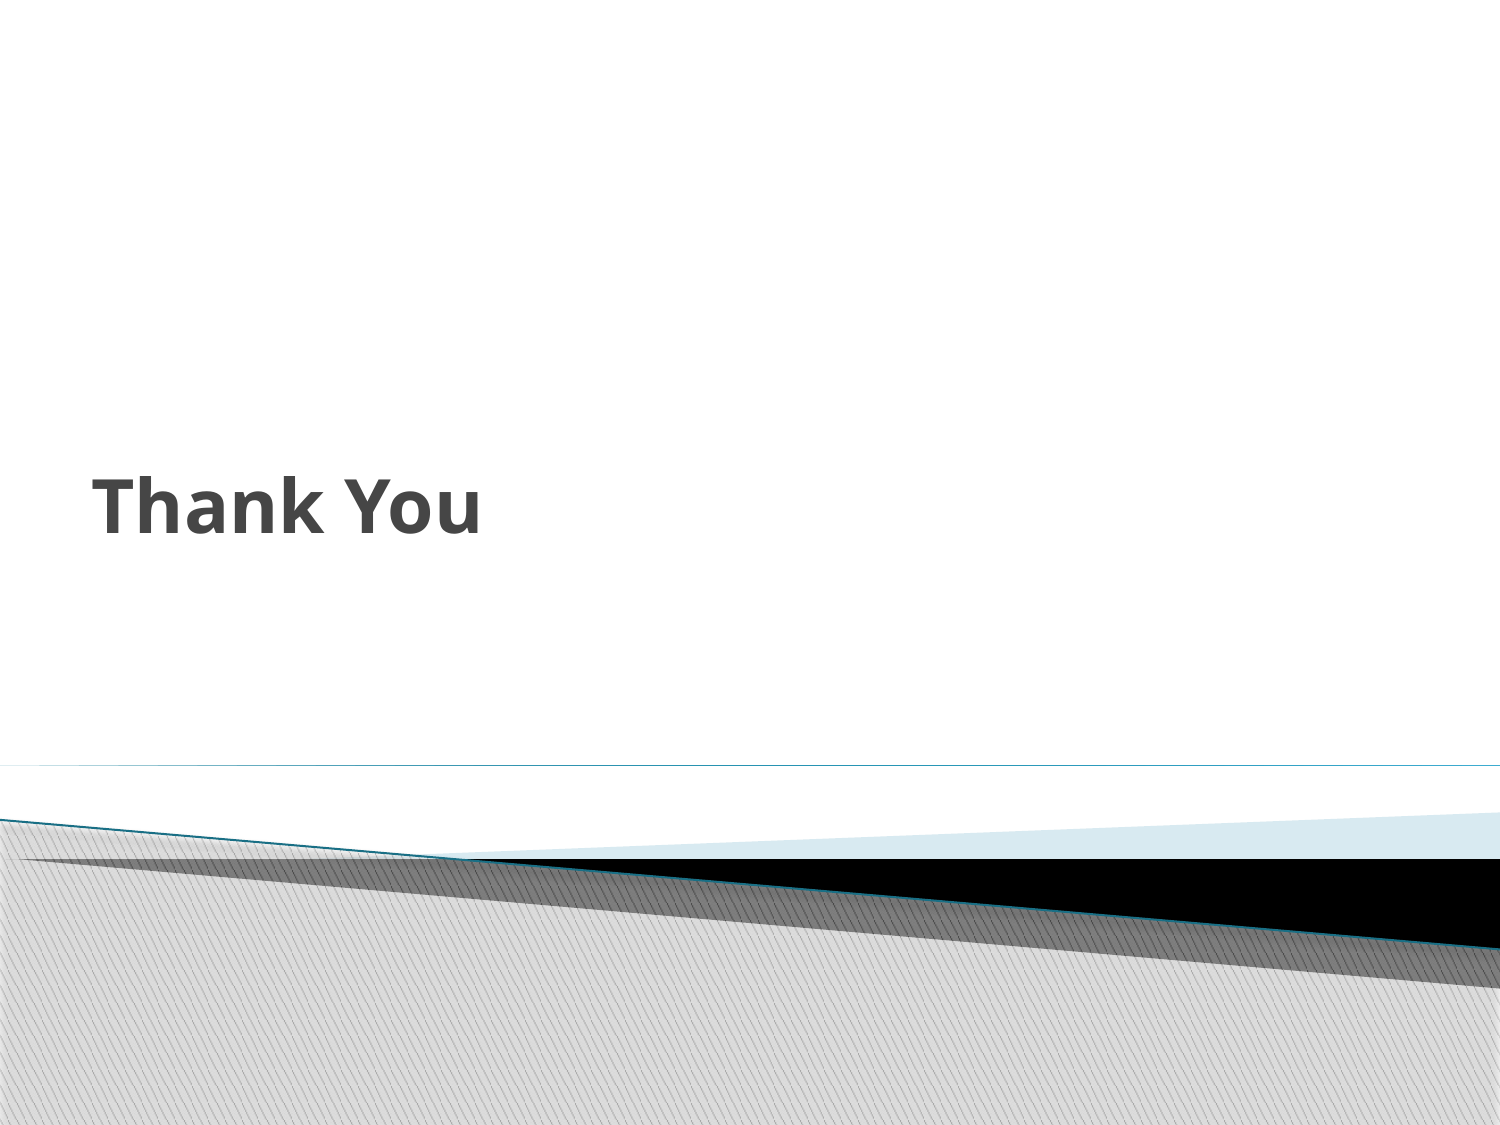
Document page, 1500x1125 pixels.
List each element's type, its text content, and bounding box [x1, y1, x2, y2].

title Thank You [76, 420, 1352, 556]
picture [5, 859, 1500, 989]
